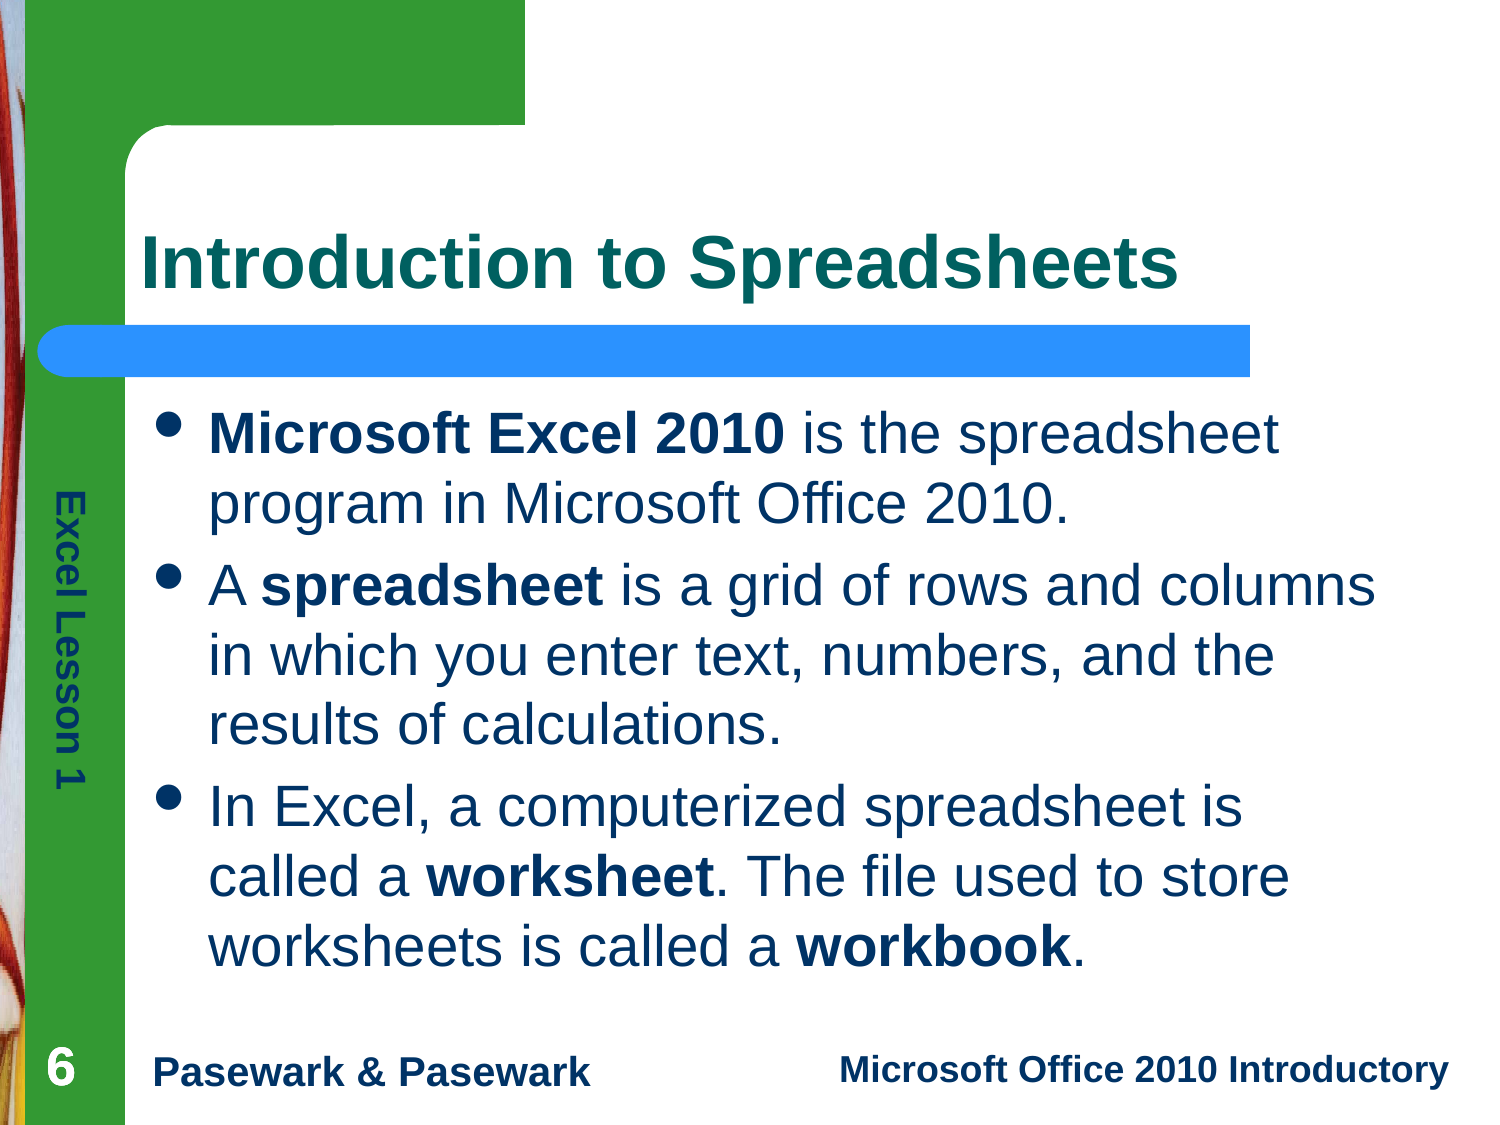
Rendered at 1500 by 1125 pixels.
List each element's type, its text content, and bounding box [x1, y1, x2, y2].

text_box 6 [13, 1023, 111, 1105]
title Introduction to Spreadsheets [124, 124, 1500, 313]
picture [0, 0, 25, 1125]
list Microsoft Excel 2010 is the spreadsheet program in Microsoft Office 2010. A spreadsheet is a grid of rows and columns in which you enter text, numbers, and the results of calculations. In Excel, a computerized spreadsheet is called a worksheet. The file used to store worksheets is called a workbook. [137, 387, 1400, 1038]
